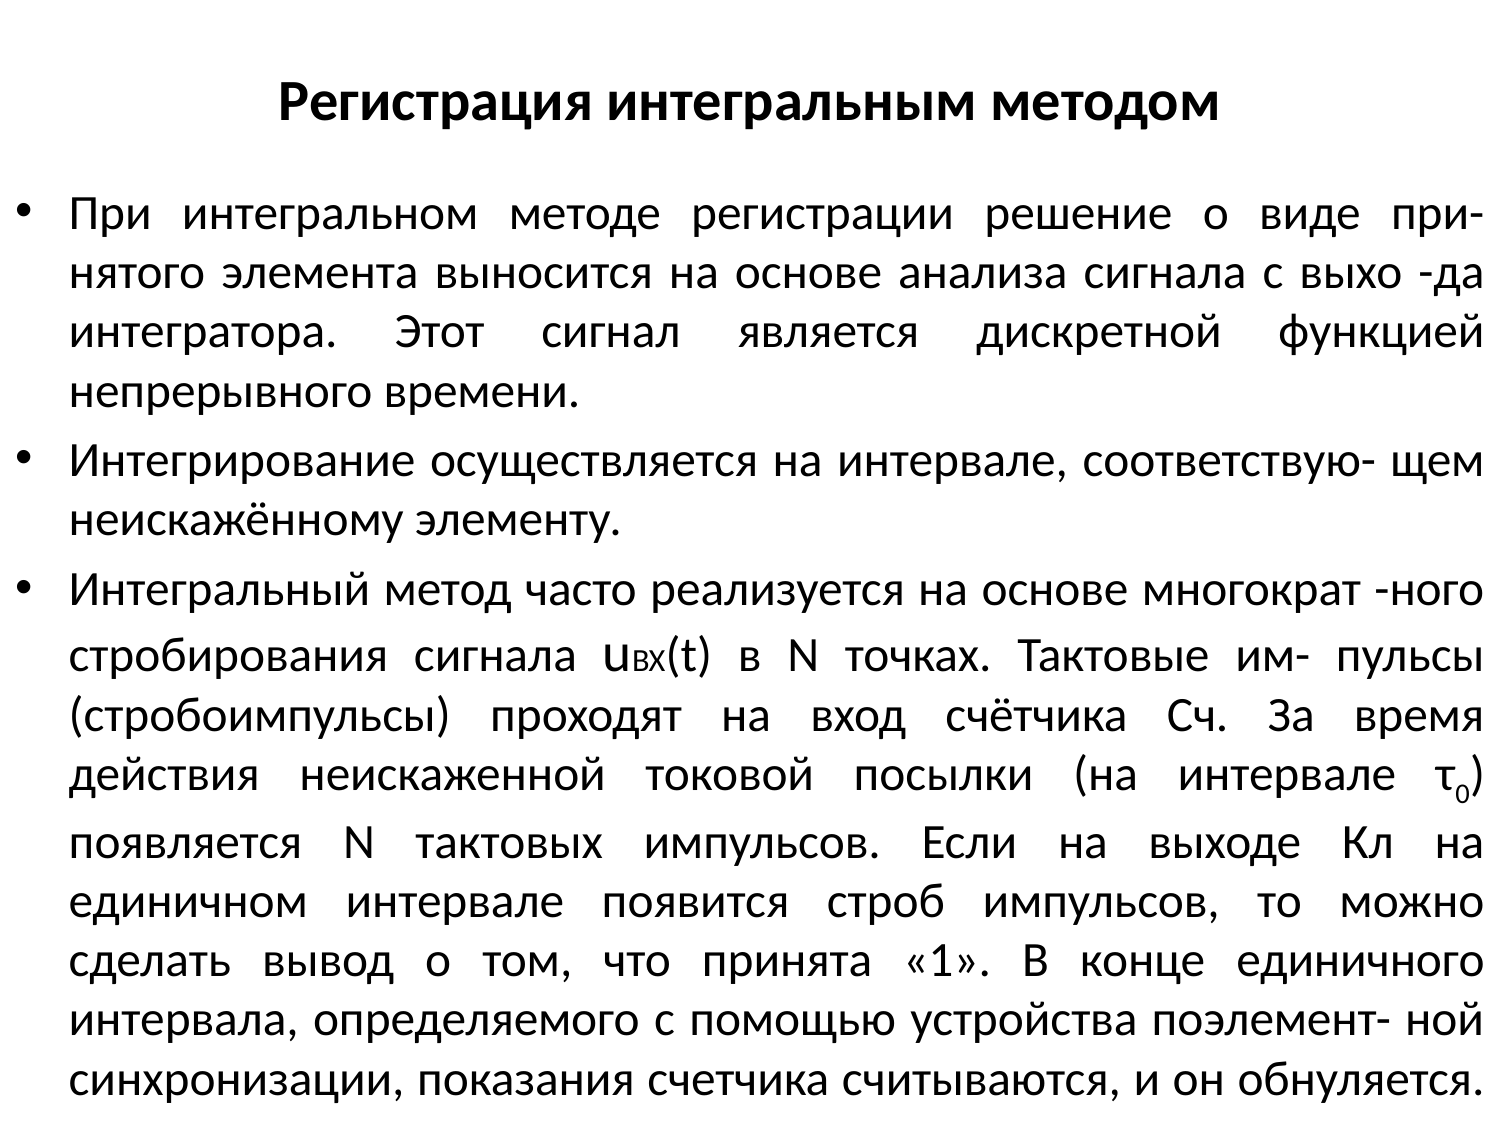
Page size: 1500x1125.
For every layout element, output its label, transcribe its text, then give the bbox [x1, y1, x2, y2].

title Регистрация интегральным методом [75, 45, 1425, 149]
list При интегральном методе регистрации решение о виде при- нятого элемента выносится на основе анализа сигнала с выхо -да интегратора. Этот сигнал является дискретной функцией непрерывного времени. Интегрирование осуществляется на интервале, соответствую- щем неискажённому элементу. Интегральный метод часто реализуется на основе многократ -ного стробирования сигнала uBX(t) в N точках. Тактовые им- пульсы (стробоимпульсы) проходят на вход счётчика Сч. За время действия неискаженной токовой посылки (на интервале τ0) появляется N тактовых импульсов. Если на выходе Кл на единичном интервале появится строб импульсов, то можно сделать вывод о том, что принята «1». В конце единичного интервала, определяемого с помощью устройства поэлемент- ной синхронизации, показания счетчика считываются, и он обнуляется. [0, 172, 1500, 1125]
